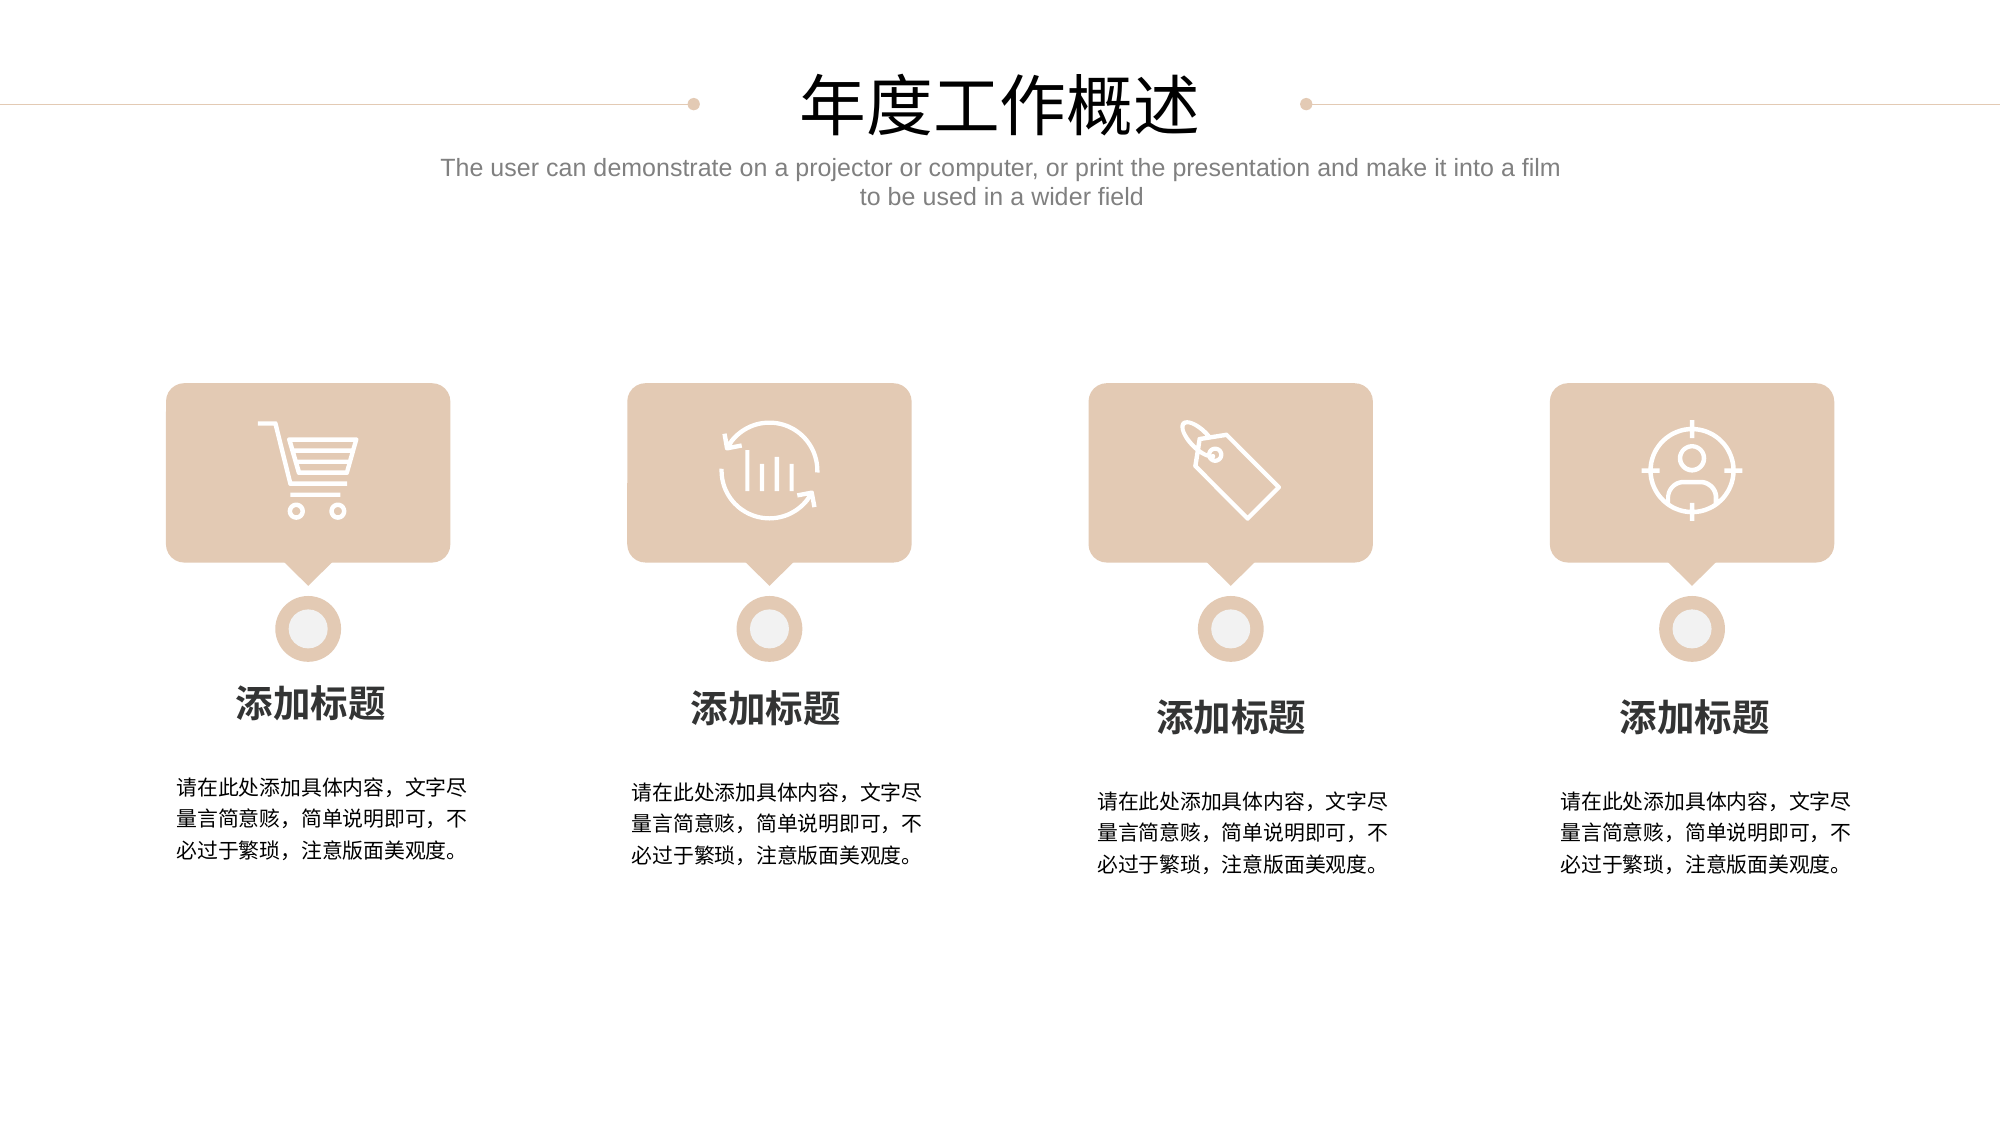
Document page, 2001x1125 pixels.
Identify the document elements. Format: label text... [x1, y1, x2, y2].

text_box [627, 383, 912, 586]
text_box 年度工作概述 [784, 56, 1215, 143]
text_box The user can demonstrate on a projector or computer, or print the presentation and make it into a film to be used in a wider field [412, 143, 1592, 219]
text_box 请在此处添加具体内容，文字尽量言简意赅，简单说明即可，不必过于繁琐，注意版面美观度。 [1090, 735, 1395, 923]
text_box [1641, 420, 1743, 521]
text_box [1088, 383, 1373, 586]
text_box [1549, 383, 1835, 586]
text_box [1659, 595, 1725, 662]
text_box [165, 383, 451, 586]
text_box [257, 421, 359, 520]
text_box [275, 595, 342, 662]
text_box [1197, 595, 1264, 662]
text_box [736, 595, 803, 662]
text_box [719, 420, 820, 521]
text_box 添加标题 [1090, 693, 1373, 740]
text_box 添加标题 [625, 684, 907, 731]
text_box 请在此处添加具体内容，文字尽量言简意赅，简单说明即可，不必过于繁琐，注意版面美观度。 [625, 726, 929, 914]
text_box 请在此处添加具体内容，文字尽量言简意赅，简单说明即可，不必过于繁琐，注意版面美观度。 [1554, 735, 1858, 923]
text_box 添加标题 [1554, 693, 1836, 740]
text_box 添加标题 [170, 680, 452, 726]
text_box 请在此处添加具体内容，文字尽量言简意赅，简单说明即可，不必过于繁琐，注意版面美观度。 [170, 721, 475, 909]
